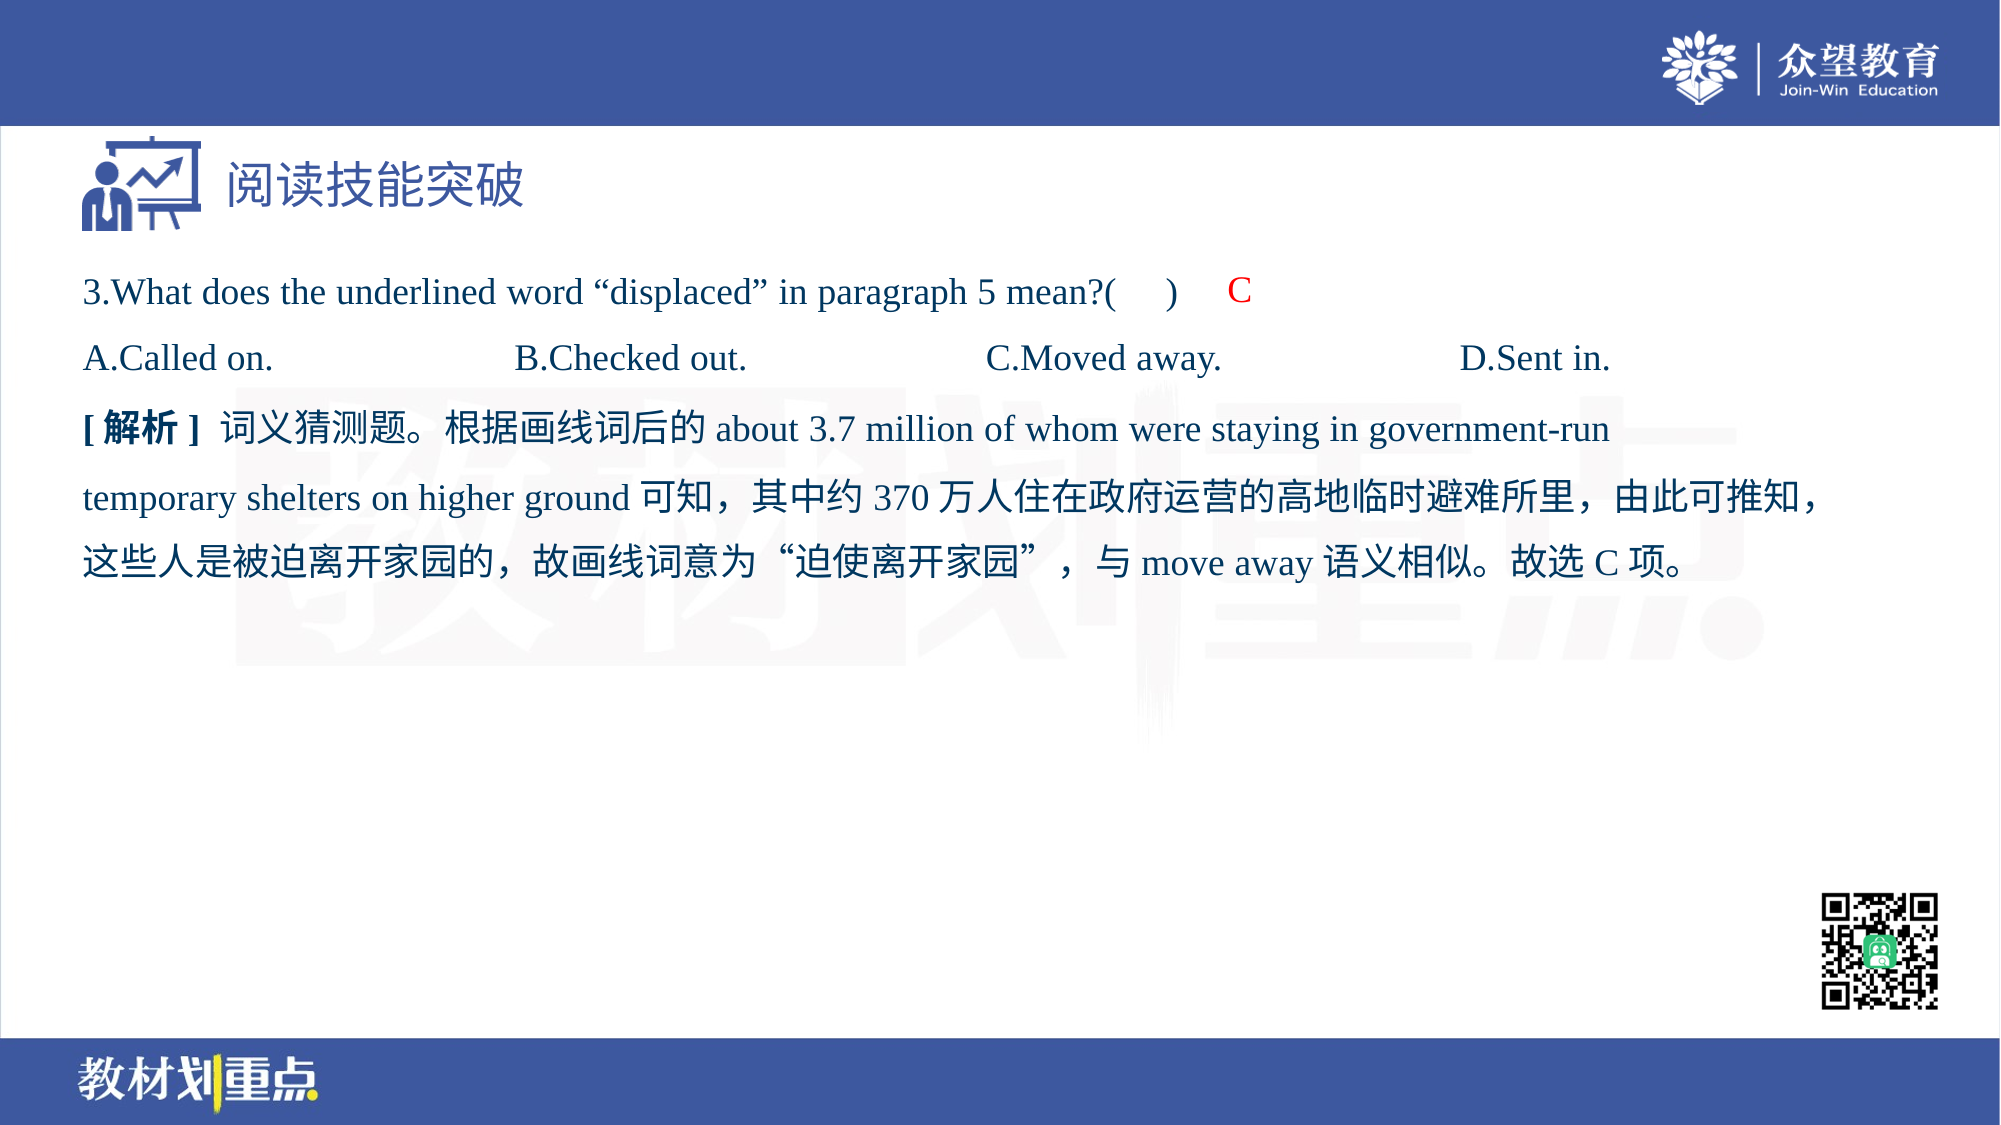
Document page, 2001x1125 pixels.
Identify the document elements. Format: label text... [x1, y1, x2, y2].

text_box 3.What does the underlined word “displaced” in paragraph 5 mean?( ) [82, 247, 1817, 306]
text_box C [1213, 245, 1266, 304]
text_box [解析] 词义猜测题。根据画线词后的about 3.7 million of whom were staying in government-run temporary shelters on higher ground可知，其中约370万人住在政府运营的高地临时避难所里，由此可推知， 这些人是被迫离开家园的，故画线词意为“迫使离开家园”，与move away语义相似。故选C项。 [82, 380, 1817, 576]
picture [0, 0, 2000, 1125]
text_box A.Called on. B.Checked out. C.Moved away. D.Sent in. [82, 313, 1817, 371]
